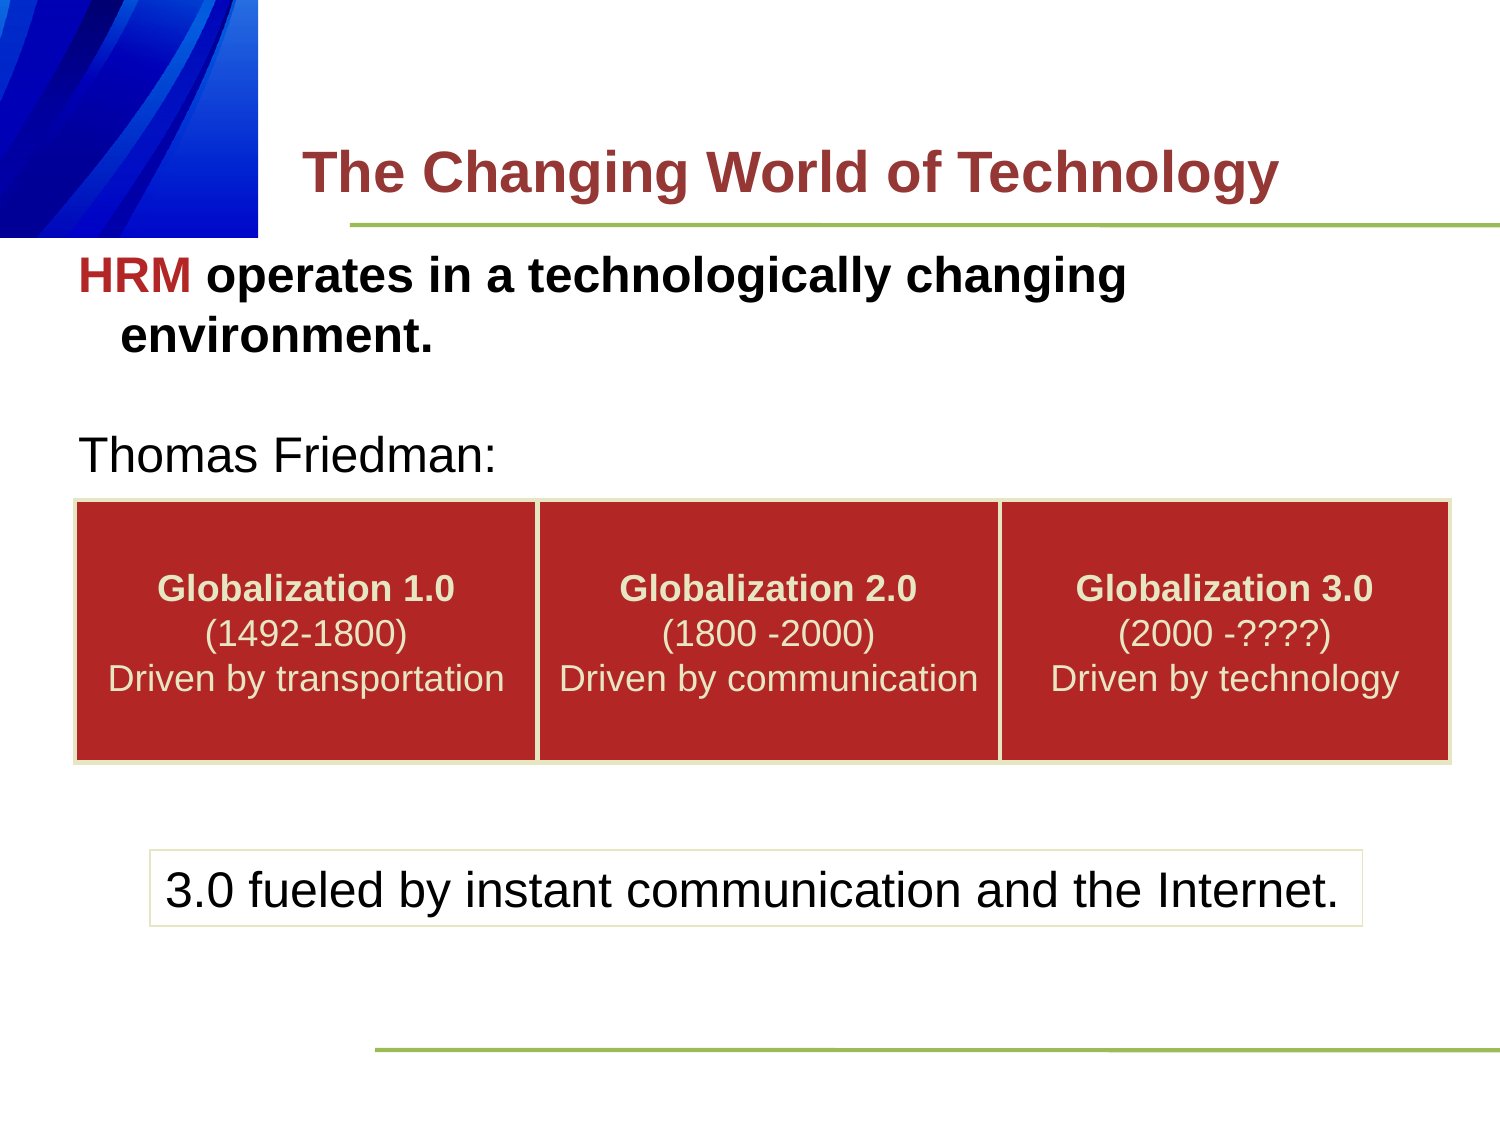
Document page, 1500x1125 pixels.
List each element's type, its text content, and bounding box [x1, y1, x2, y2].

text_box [74, 499, 1451, 927]
text_box The Changing World of Technology [287, 126, 1500, 212]
picture [0, 0, 259, 238]
text_box HRM operates in a technologically changing environment. Thomas Friedman: [63, 235, 1301, 490]
text_box [62, 200, 1300, 261]
